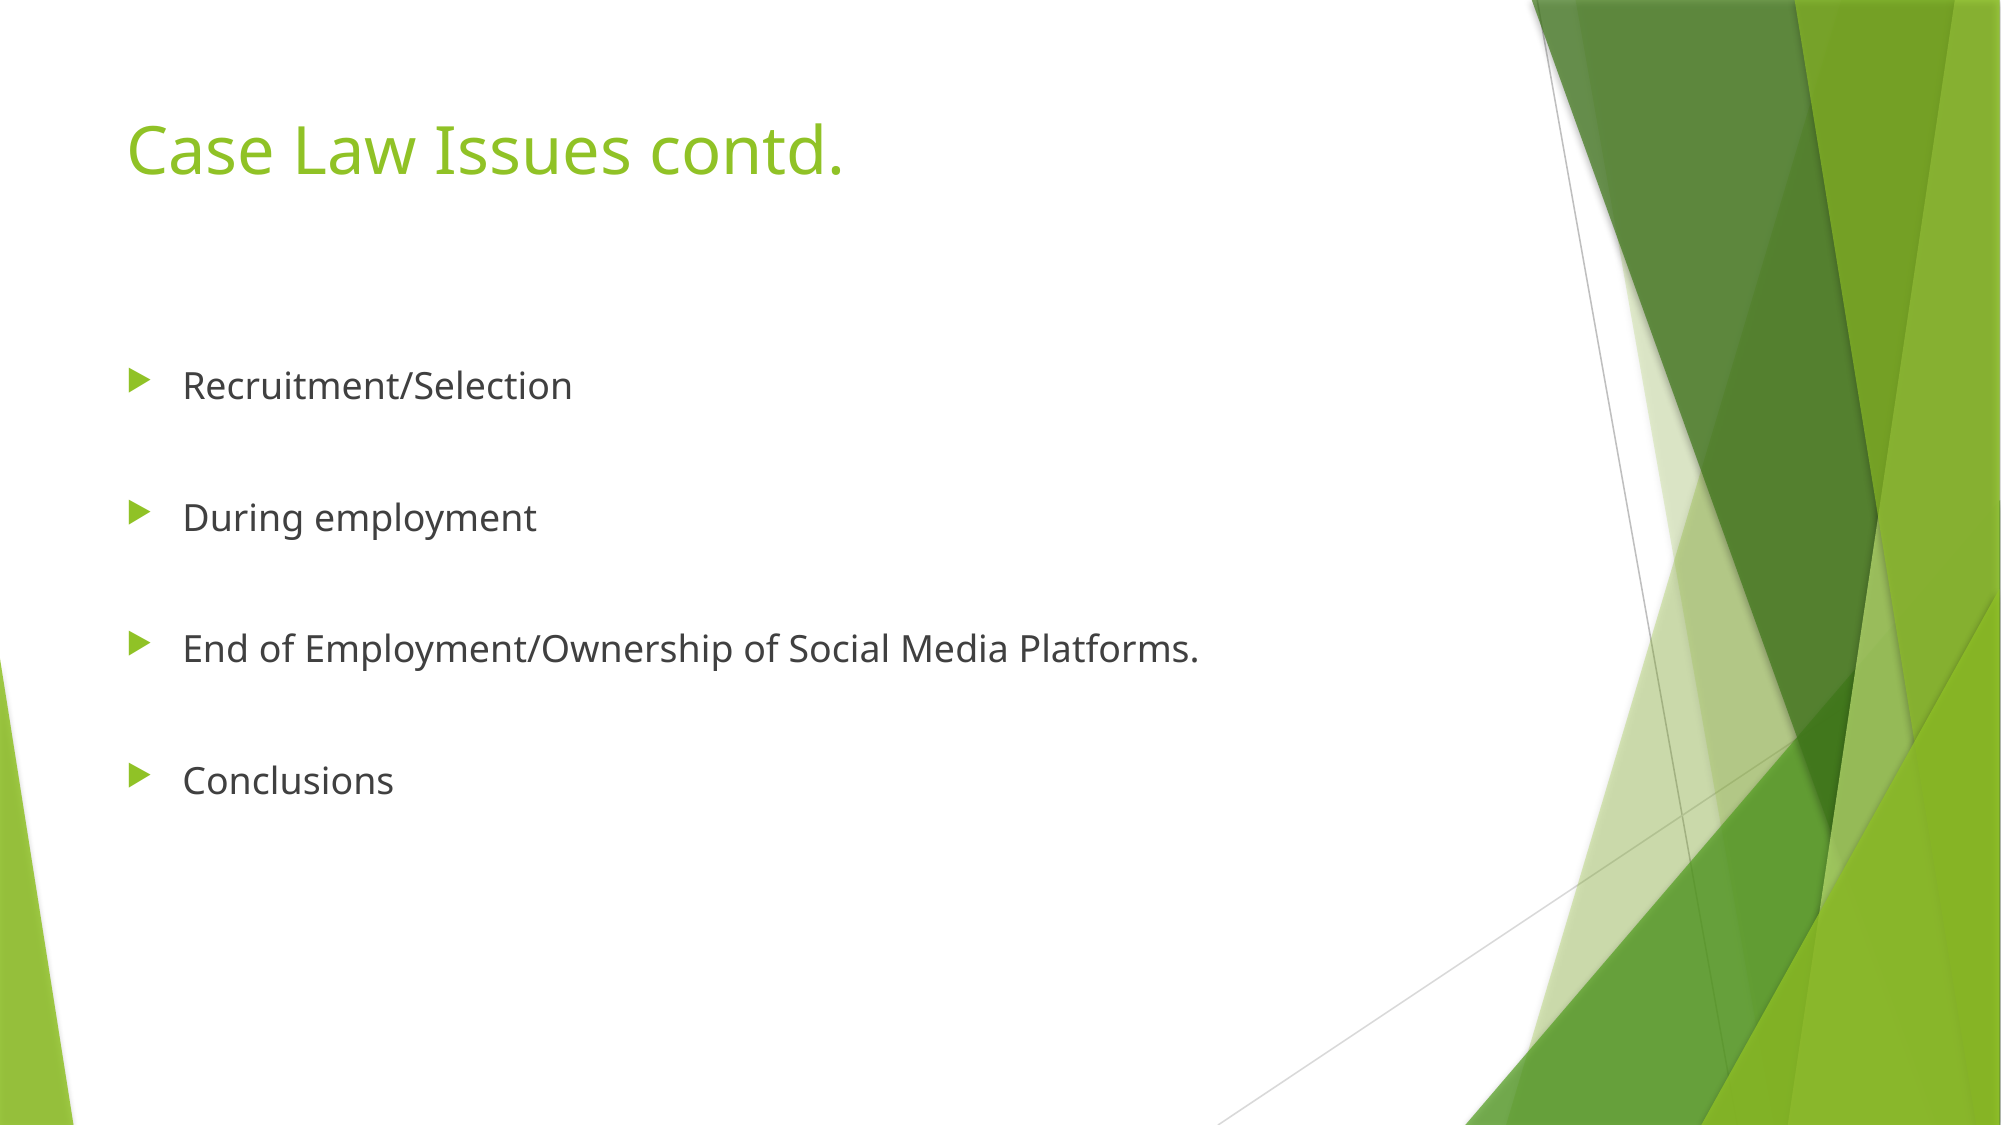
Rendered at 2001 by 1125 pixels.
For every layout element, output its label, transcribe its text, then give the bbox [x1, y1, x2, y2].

list Recruitment/Selection During employment End of Employment/Ownership of Social Media Platforms. Conclusions [111, 354, 1522, 992]
title Case Law Issues contd. [111, 99, 1522, 317]
